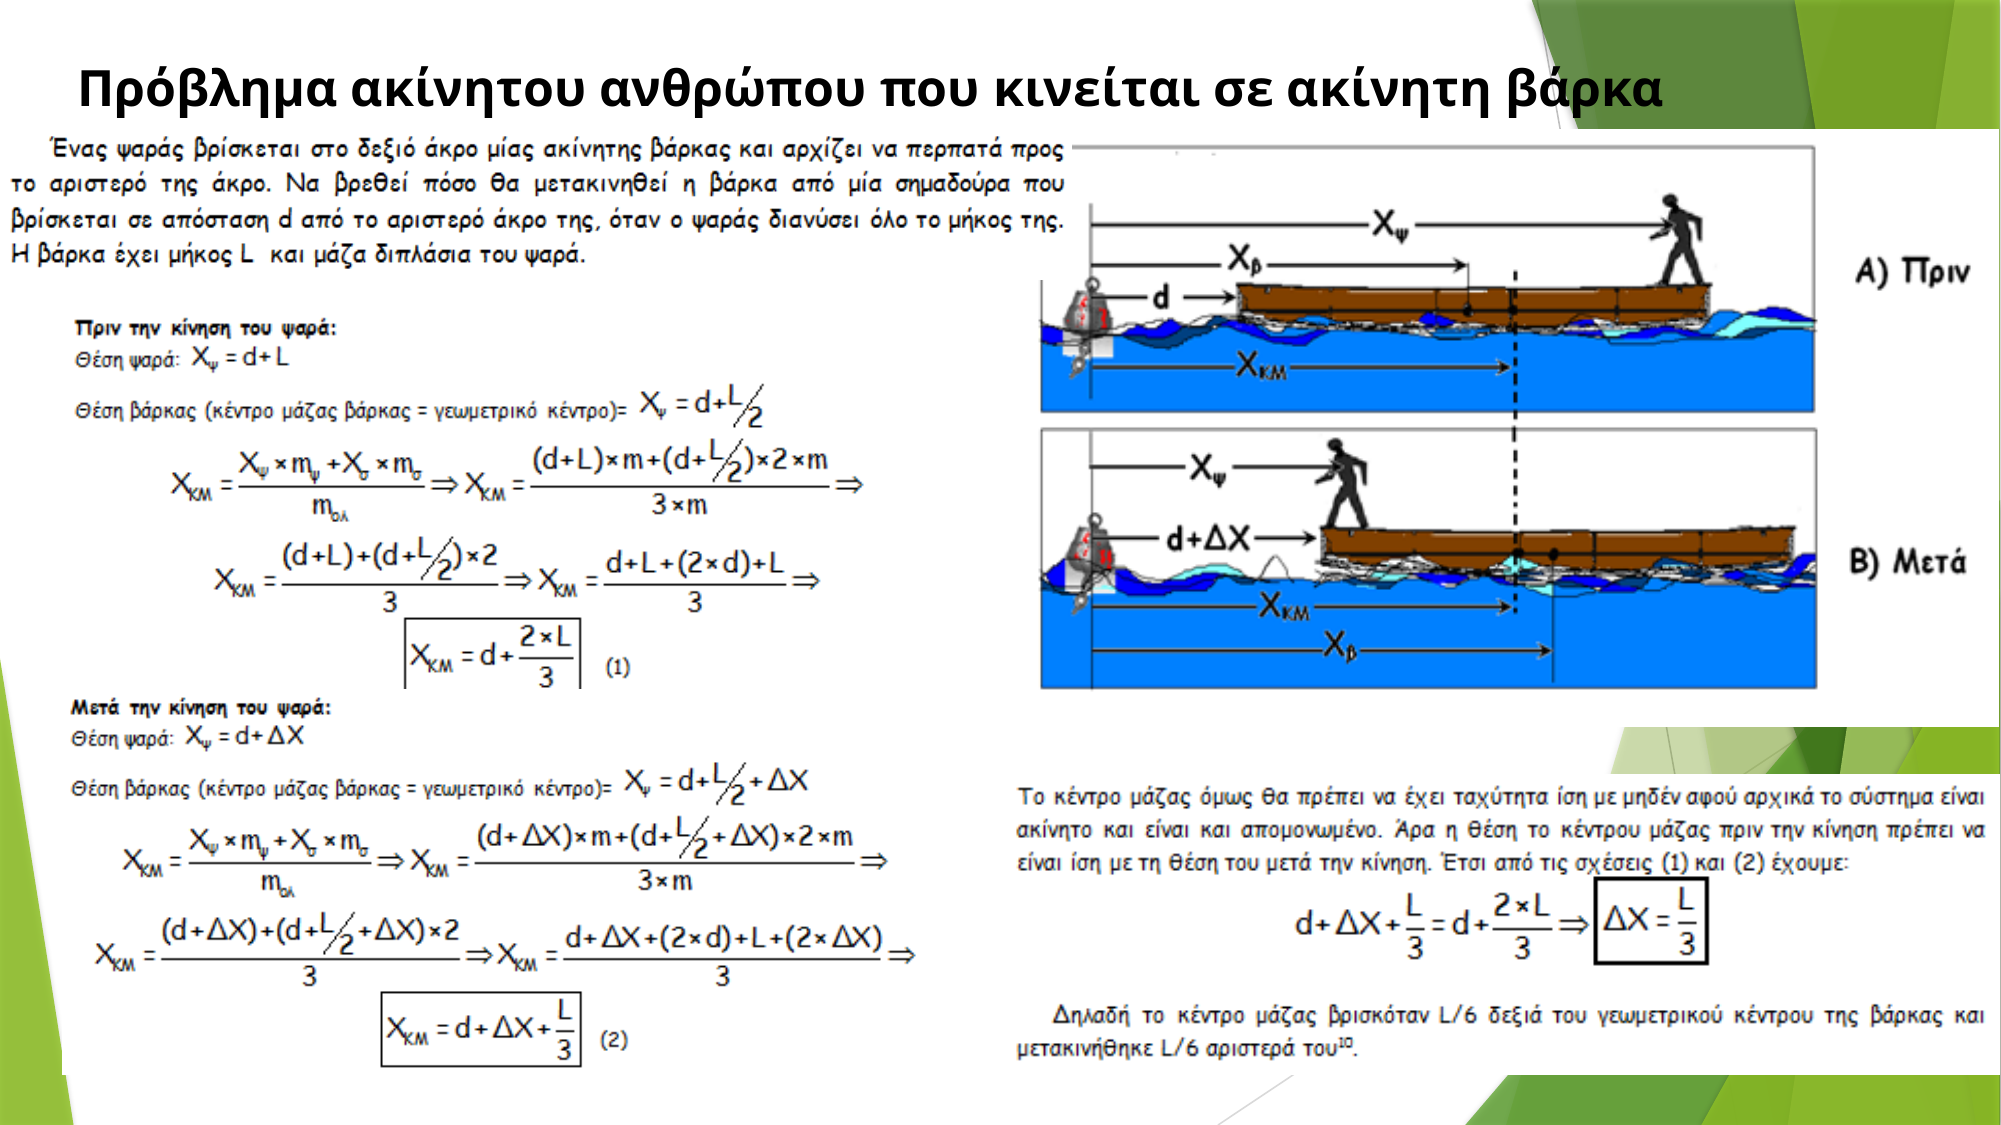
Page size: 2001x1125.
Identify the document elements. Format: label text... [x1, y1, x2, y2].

picture [2, 124, 2000, 728]
text_box Πρόβλημα ακίνητου ανθρώπου που κινείται σε ακίνητη βάρκα [62, 49, 1847, 124]
picture [61, 310, 928, 1076]
picture [1011, 773, 2000, 1076]
